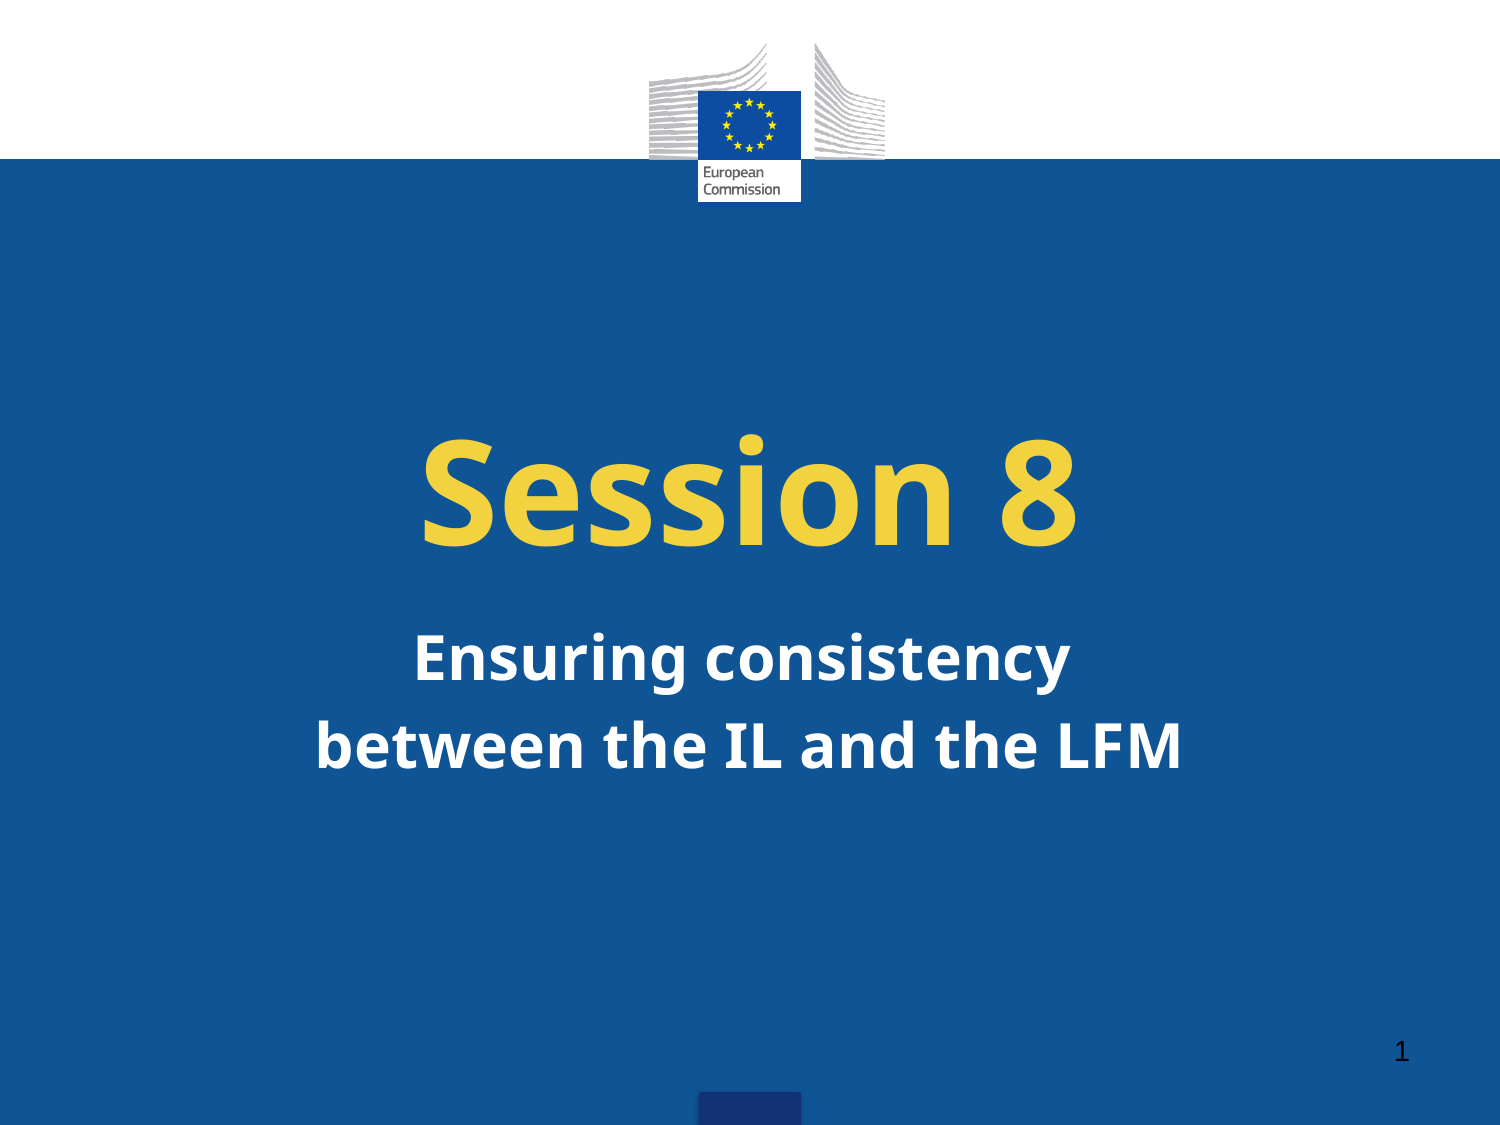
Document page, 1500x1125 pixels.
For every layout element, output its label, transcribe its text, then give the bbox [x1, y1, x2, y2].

title Session 8 [0, 421, 1500, 552]
slide_number 1 [1074, 1024, 1426, 1103]
subtitle Ensuring consistency between the IL and the LFM [0, 610, 1500, 895]
